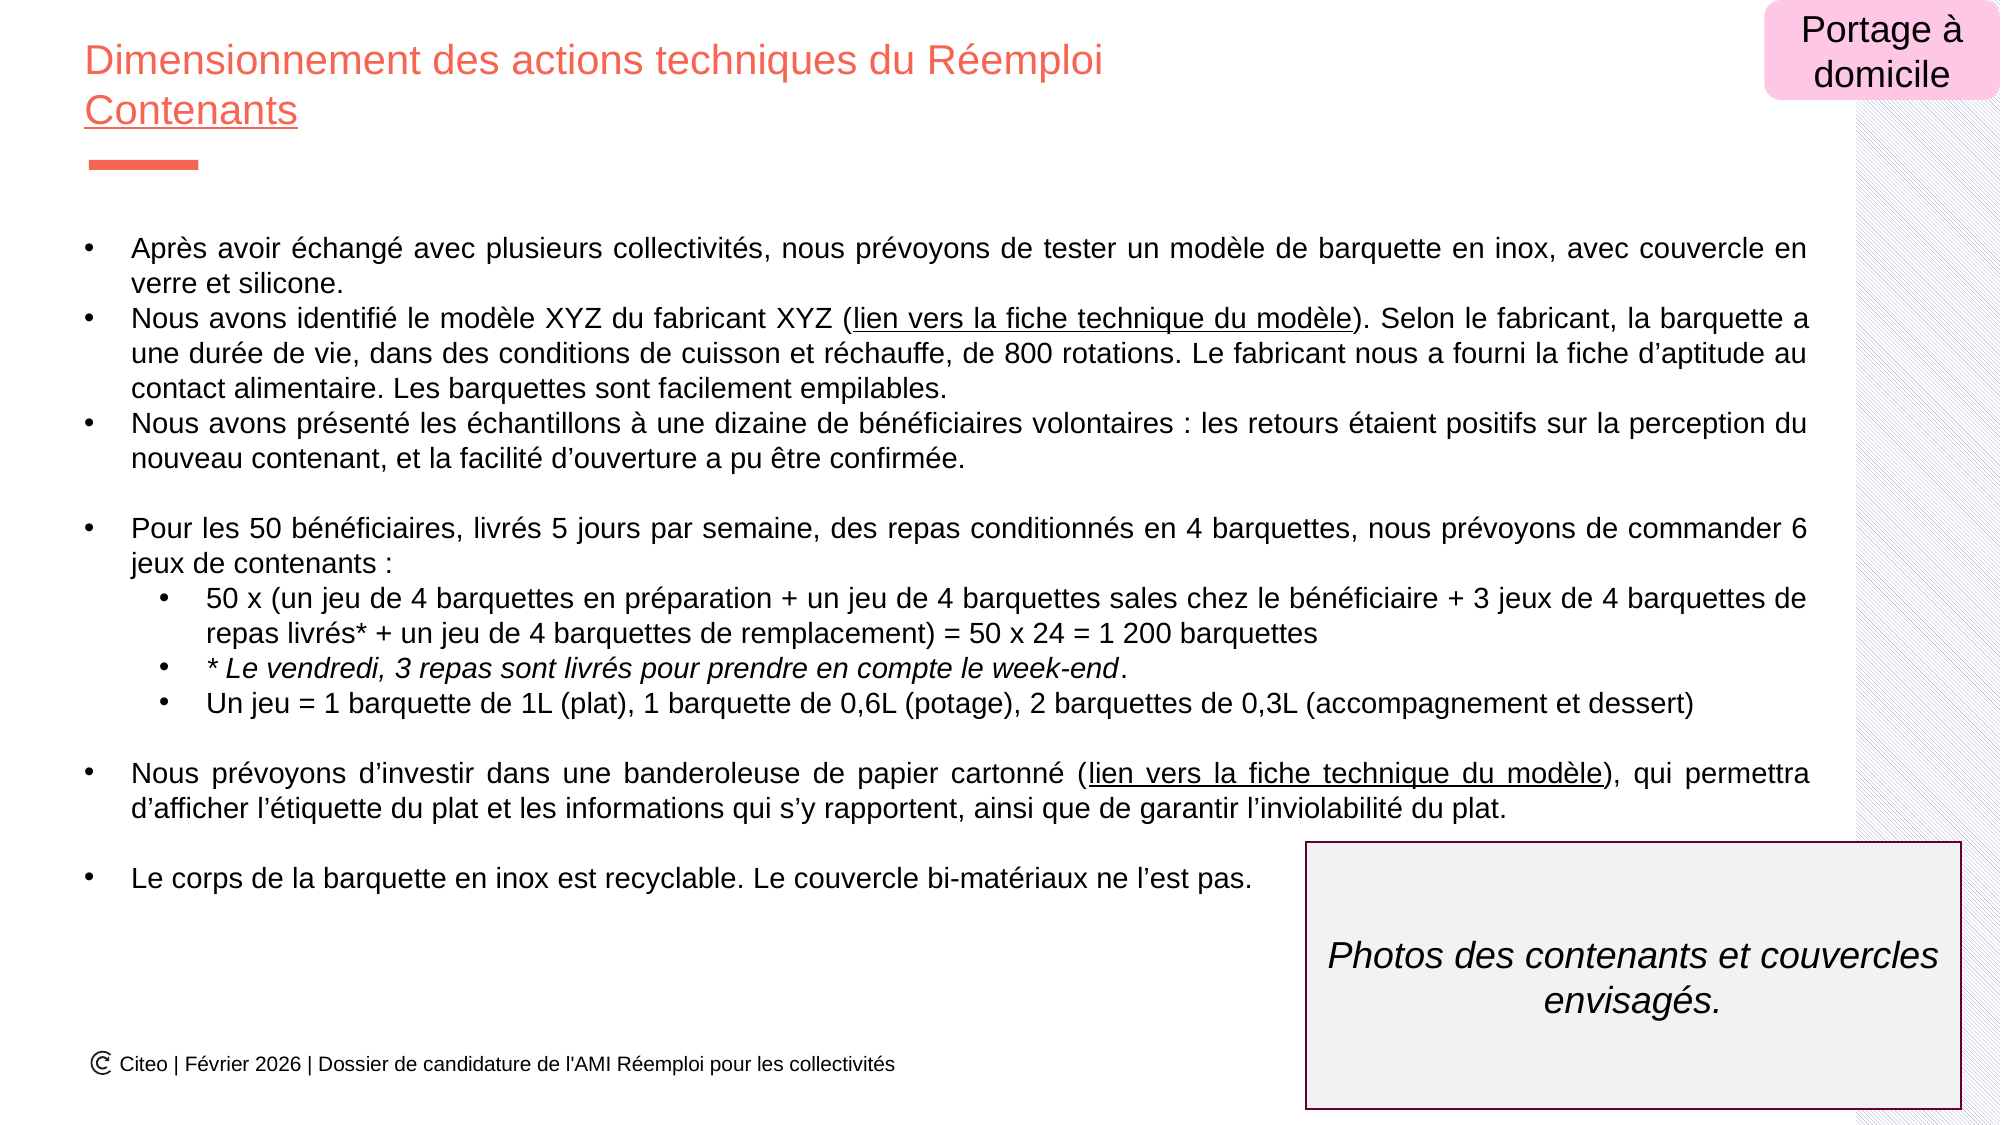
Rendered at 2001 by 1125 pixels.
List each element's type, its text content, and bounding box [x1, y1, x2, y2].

text_box [1992, 0, 2000, 8]
text_box Portage à domicile [1763, 0, 2000, 102]
text_box Après avoir échangé avec plusieurs collectivités, nous prévoyons de tester un modèle de barquette en inox, avec couvercle en verre et silicone. Nous avons identifié le modèle XYZ du fabricant XYZ (lien vers la fiche technique du modèle). Selon le fabricant, la barquette a une durée de vie, dans des conditions de cuisson et réchauffe, de 800 rotations. Le fabricant nous a fourni la fiche d’aptitude au contact alimentaire. Les barquettes sont facilement empilables. Nous avons présenté les échantillons à une dizaine de bénéficiaires volontaires : les retours étaient positifs sur la perception du nouveau contenant, et la facilité d’ouverture a pu être confirmée. Pour les 50 bénéficiaires, livrés 5 jours par semaine, des repas conditionnés en 4 barquettes, nous prévoyons de commander 6 jeux de contenants : 50 x (un jeu de 4 barquettes en préparation + un jeu de 4 barquettes sales chez le bénéficiaire + 3 jeux de 4 barquettes de repas livrés* + un jeu de 4 barquettes de remplacement) = 50 x 24 = 1 200 barquettes * Le vendredi, 3 repas sont livrés pour prendre en compte le week-end. Un jeu = 1 barquette de 1L (plat), 1 barquette de 0,6L (potage), 2 barquettes de 0,3L (accompagnement et dessert) Nous prévoyons d’investir dans une banderoleuse de papier cartonné (lien vers la fiche technique du modèle), qui permettra d’afficher l’étiquette du plat et les informations qui s’y rapportent, ainsi que de garantir l’inviolabilité du plat. Le corps de la barquette en inox est recyclable. Le couvercle bi-matériaux ne l’est pas. [68, 221, 1826, 1009]
footer Citeo | Février 2026 | Dossier de candidature de l'AMI Réemploi pour les collectivités [119, 1032, 1305, 1093]
text_box Photos des contenants et couvercles envisagés. [1305, 841, 1962, 1110]
text_box [1855, 92, 2000, 1125]
title Dimensionnement des actions techniques du Réemploi Contenants [69, 16, 1654, 149]
